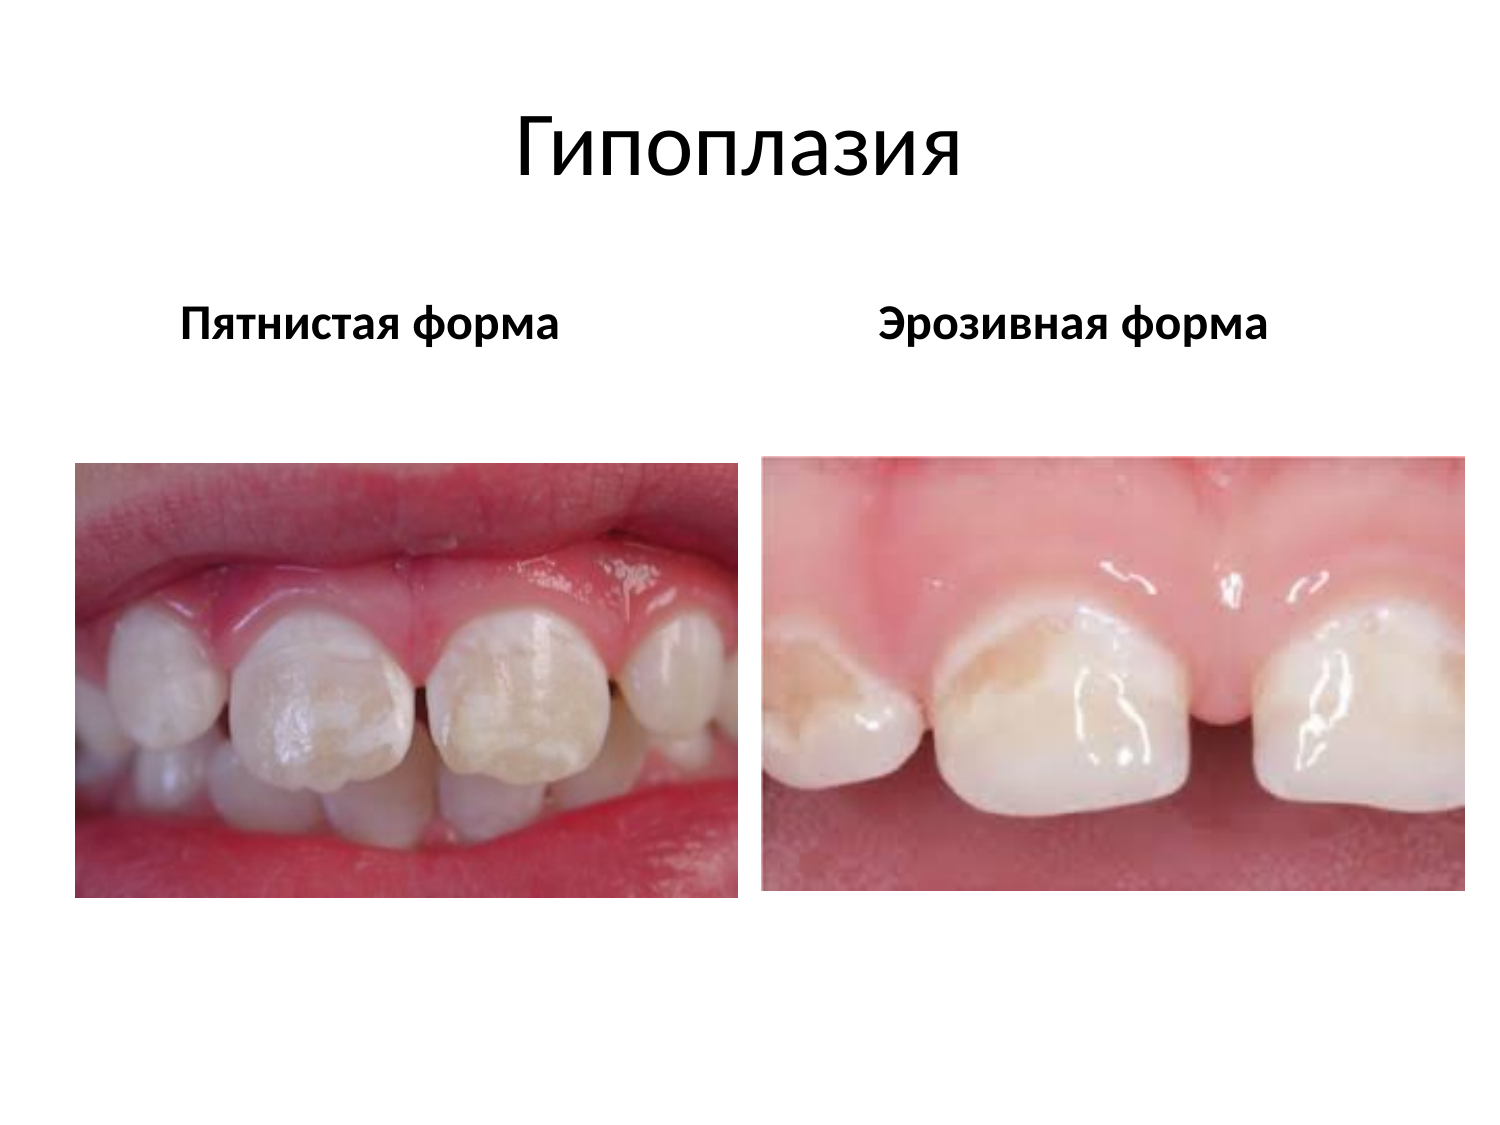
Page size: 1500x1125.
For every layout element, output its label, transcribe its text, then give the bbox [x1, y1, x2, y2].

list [74, 463, 738, 899]
list Пятнистая форма [74, 251, 738, 357]
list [761, 456, 1465, 891]
list Эрозивная форма [761, 251, 1426, 357]
title Гипоплазия [74, 44, 1426, 233]
